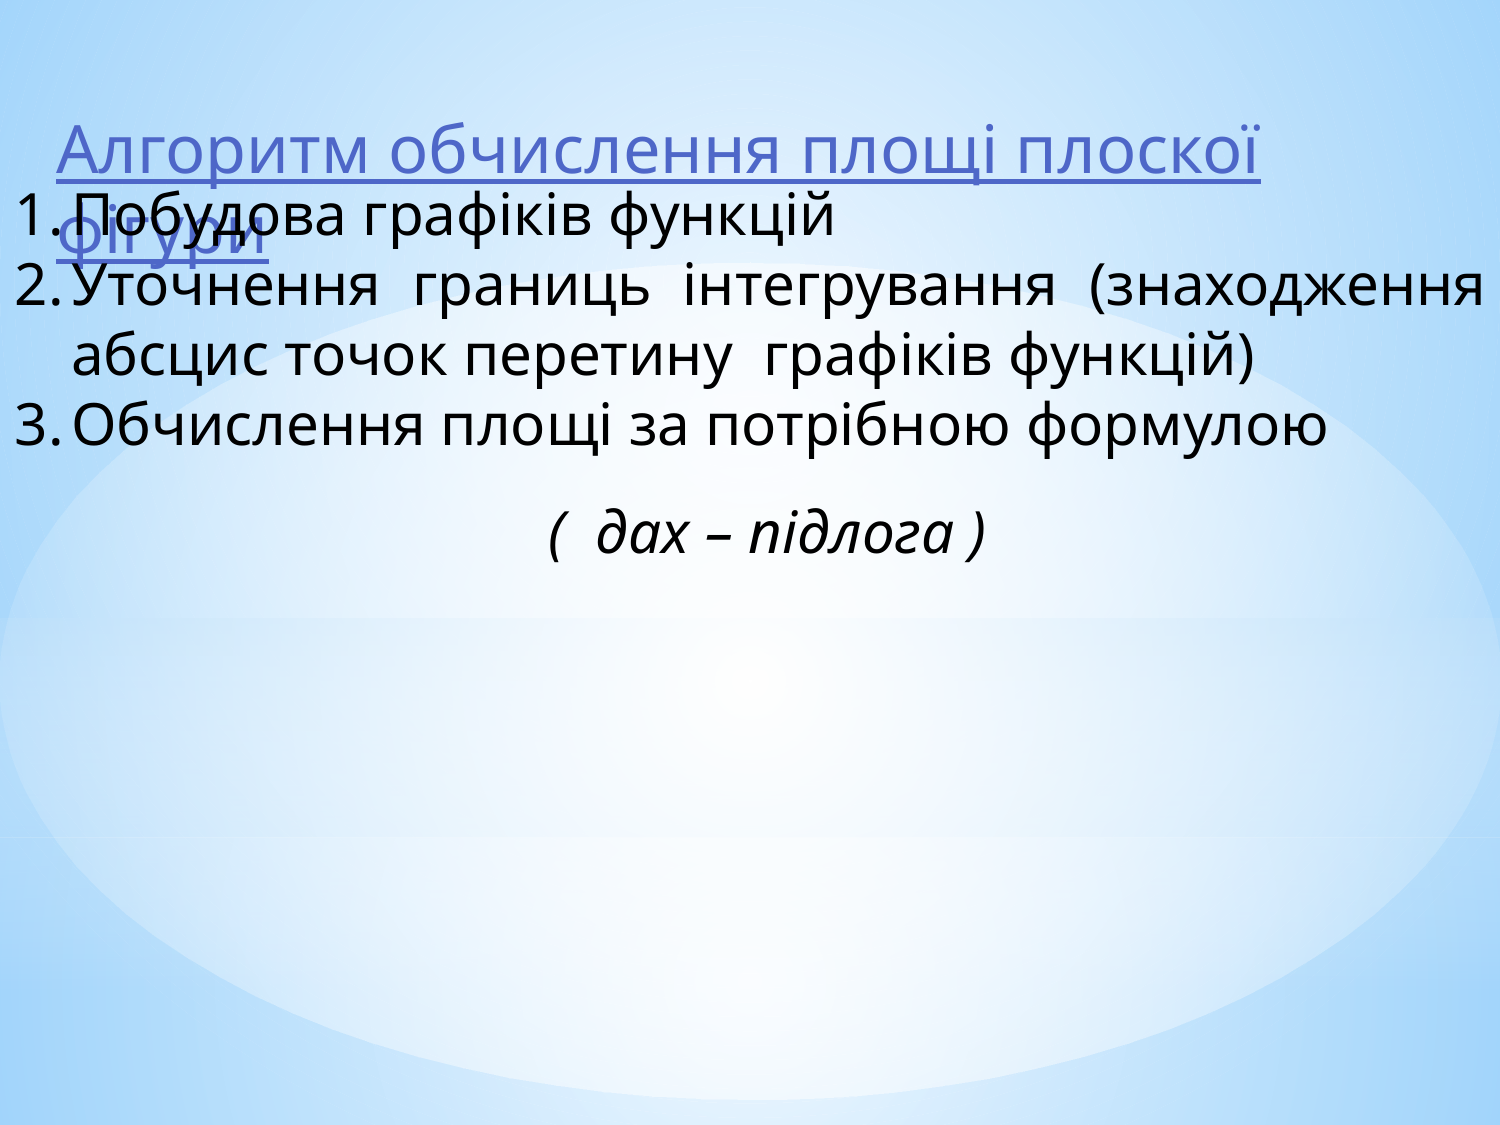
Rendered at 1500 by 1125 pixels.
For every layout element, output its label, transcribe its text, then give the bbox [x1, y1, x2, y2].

text_box Побудова графіків функцій Уточнення границь інтегрування (знаходження абсцис точок перетину графіків функцій) Обчислення площі за потрібною формулою [0, 169, 1500, 675]
text_box Алгоритм обчислення площі плоскої фігури [41, 54, 1500, 169]
